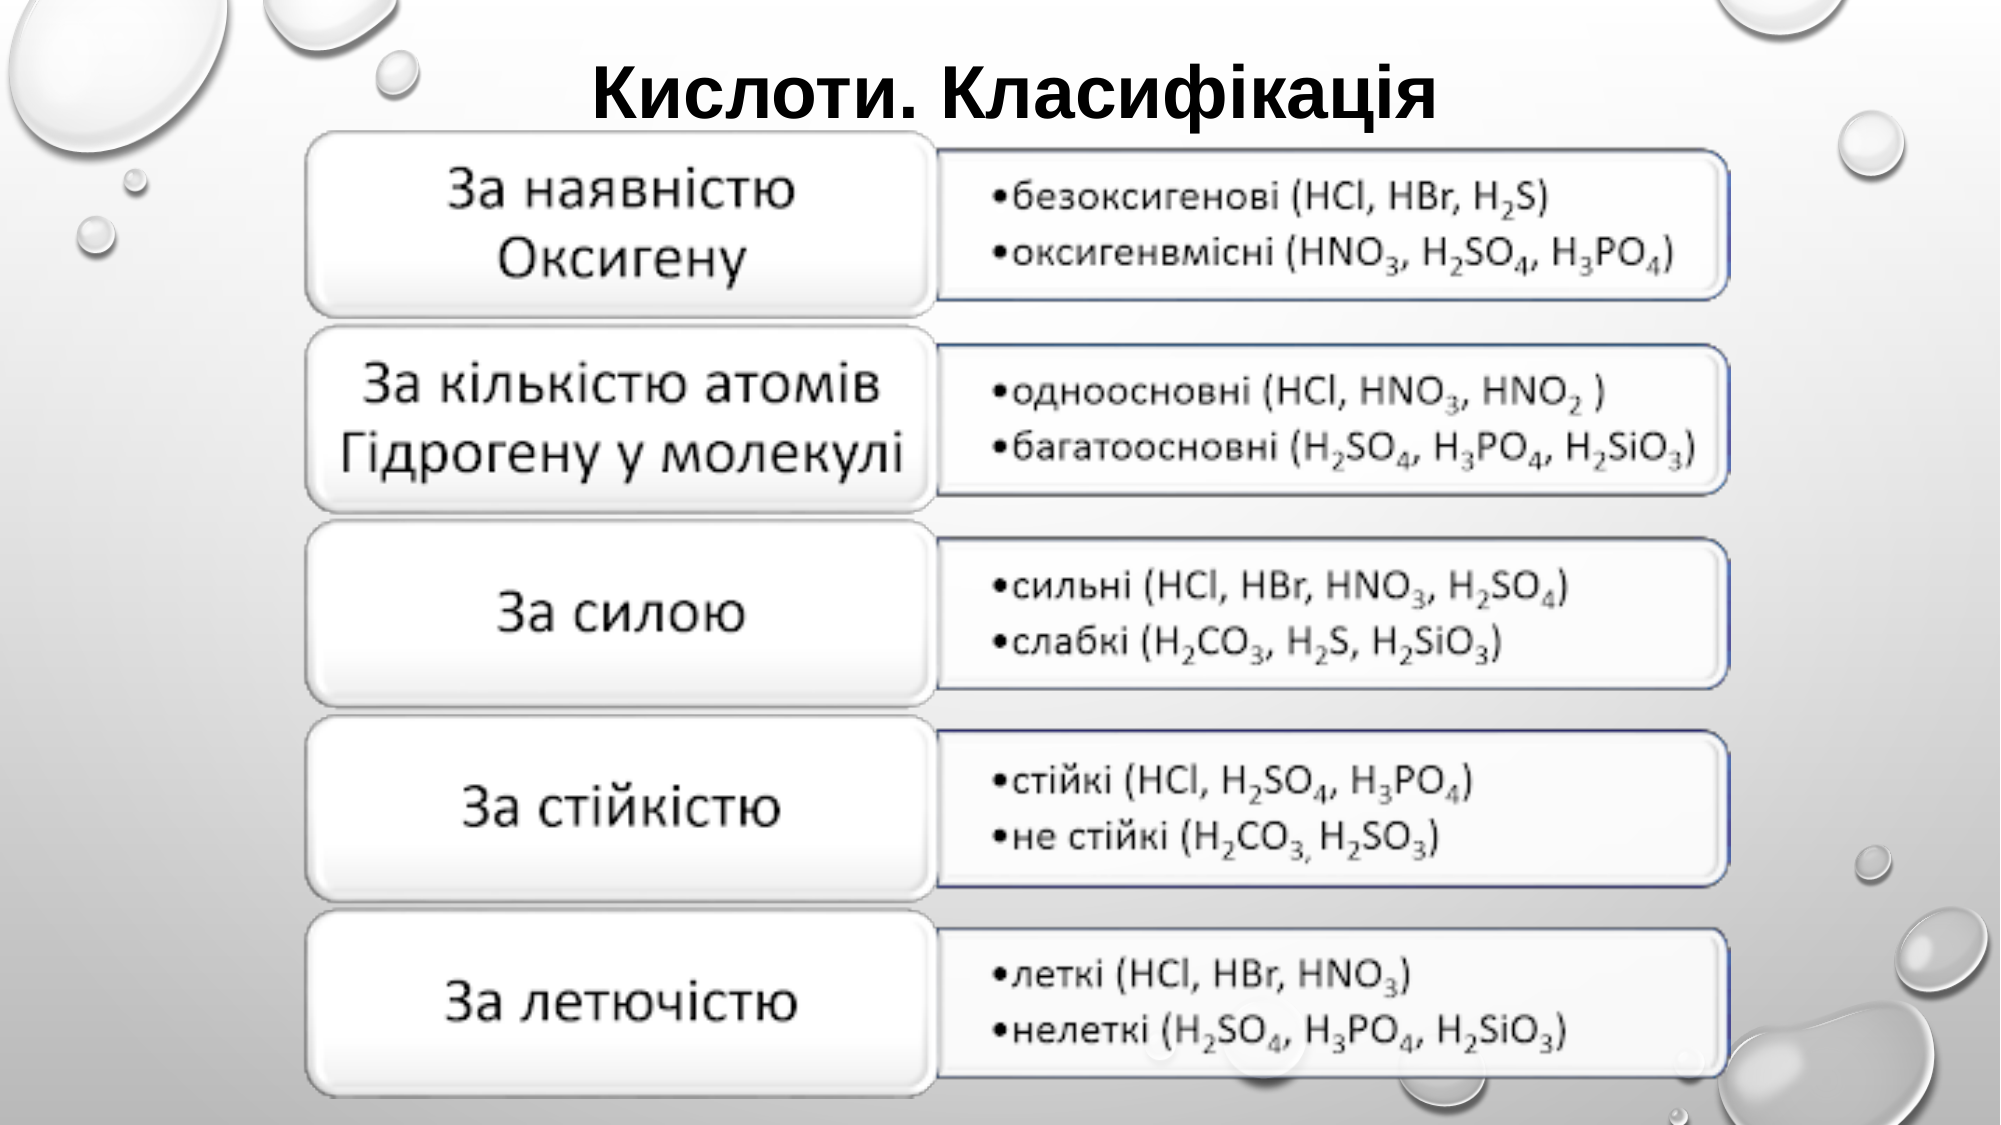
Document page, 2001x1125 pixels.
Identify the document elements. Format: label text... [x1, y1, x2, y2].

title Кислоти. Класифікація [165, 35, 1866, 152]
picture [0, 0, 2000, 1125]
